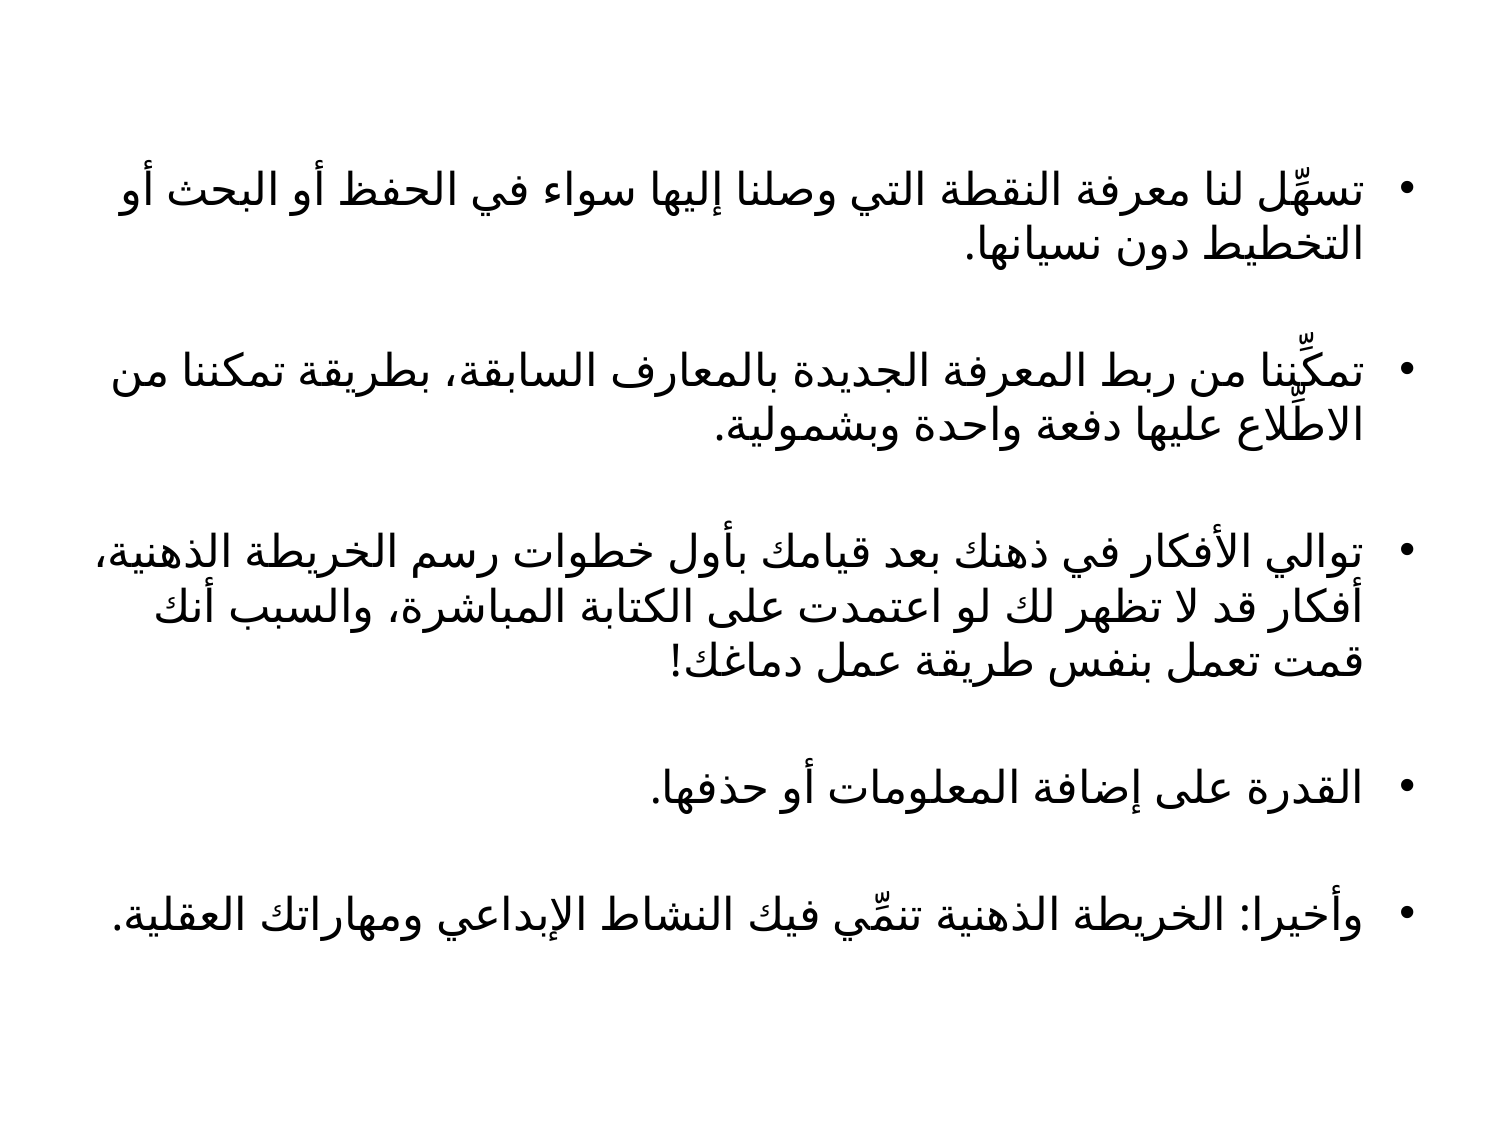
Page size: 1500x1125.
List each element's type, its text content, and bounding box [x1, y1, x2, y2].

list تسهِّل لنا معرفة النقطة التي وصلنا إليها سواء في الحفظ أو البحث أو التخطيط دون نسيانها. تمكِّننا من ربط المعرفة الجديدة بالمعارف السابقة، بطريقة تمكننا من الاطِّلاع عليها دفعة واحدة وبشمولية. توالي الأفكار في ذهنك بعد قيامك بأول خطوات رسم الخريطة الذهنية، أفكار قد لا تظهر لك لو اعتمدت على الكتابة المباشرة، والسبب أنك قمت تعمل بنفس طريقة عمل دماغك! القدرة على إضافة المعلومات أو حذفها. وأخيرا: الخريطة الذهنية تنمِّي فيك النشاط الإبداعي ومهاراتك العقلية. [75, 152, 1425, 1005]
